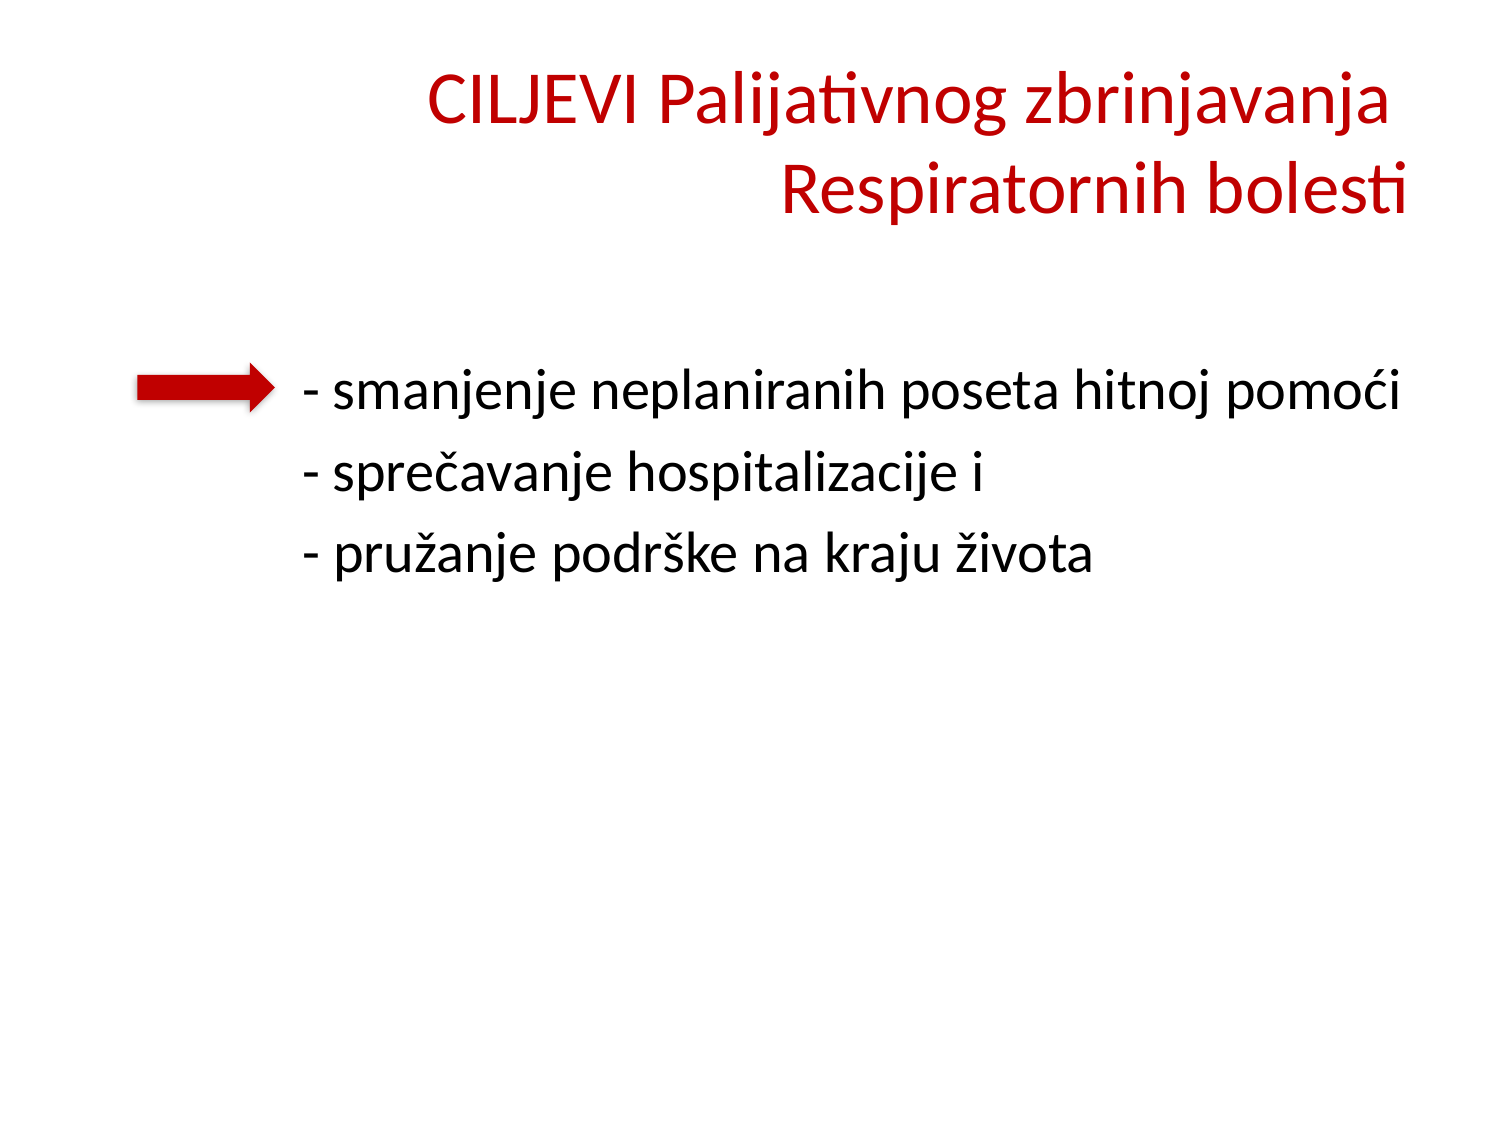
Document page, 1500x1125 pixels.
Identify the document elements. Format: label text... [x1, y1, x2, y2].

title CILJEVI Palijativnog zbrinjavanja Respiratornih bolesti [75, 45, 1425, 233]
list - smanjenje neplaniranih poseta hitnoj pomoći - sprečavanje hospitalizacije i - pružanje podrške na kraju života [75, 262, 1475, 1005]
text_box [137, 362, 275, 413]
